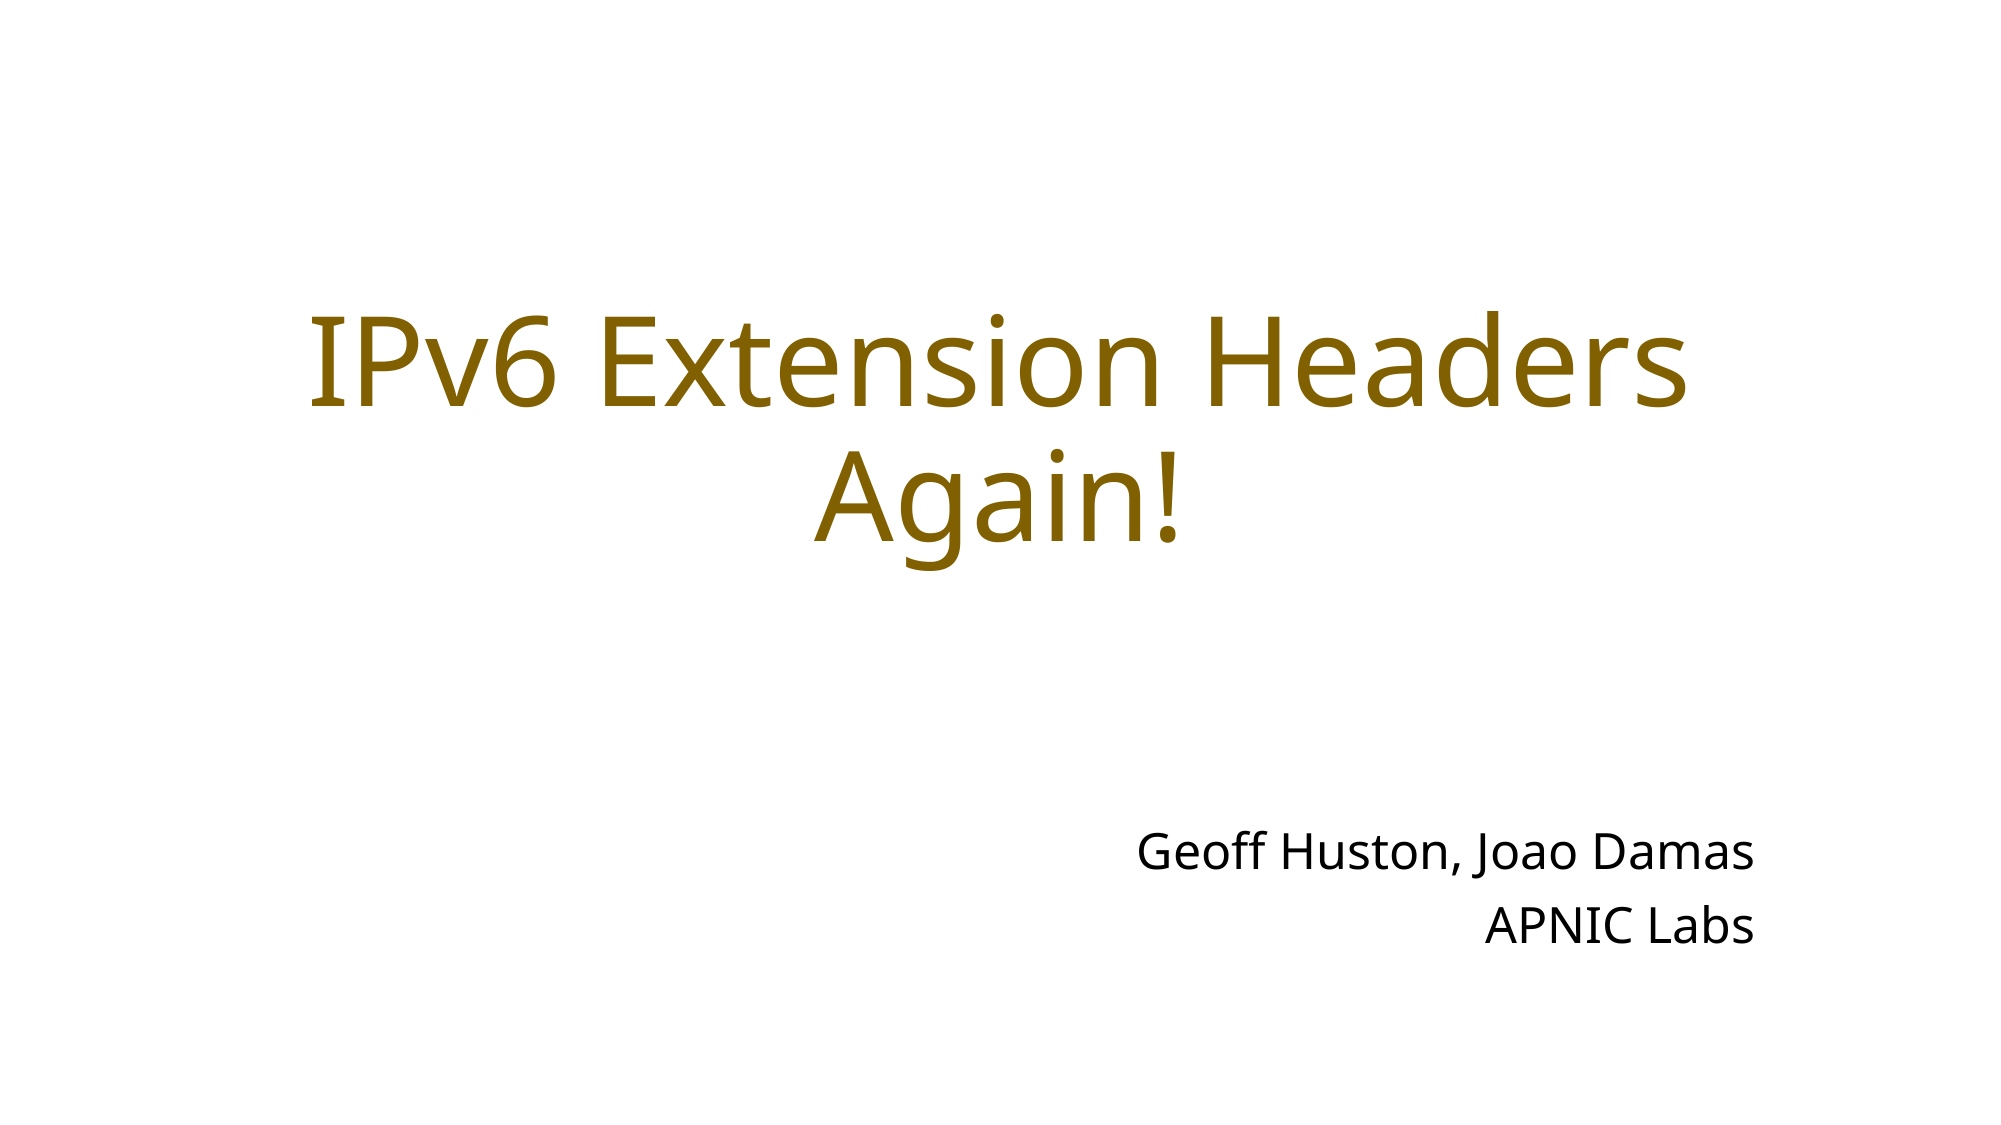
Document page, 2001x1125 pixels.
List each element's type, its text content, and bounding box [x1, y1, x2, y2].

title IPv6 Extension Headers Again! [249, 184, 1750, 576]
subtitle Geoff Huston, Joao Damas APNIC Labs [270, 818, 1771, 1090]
